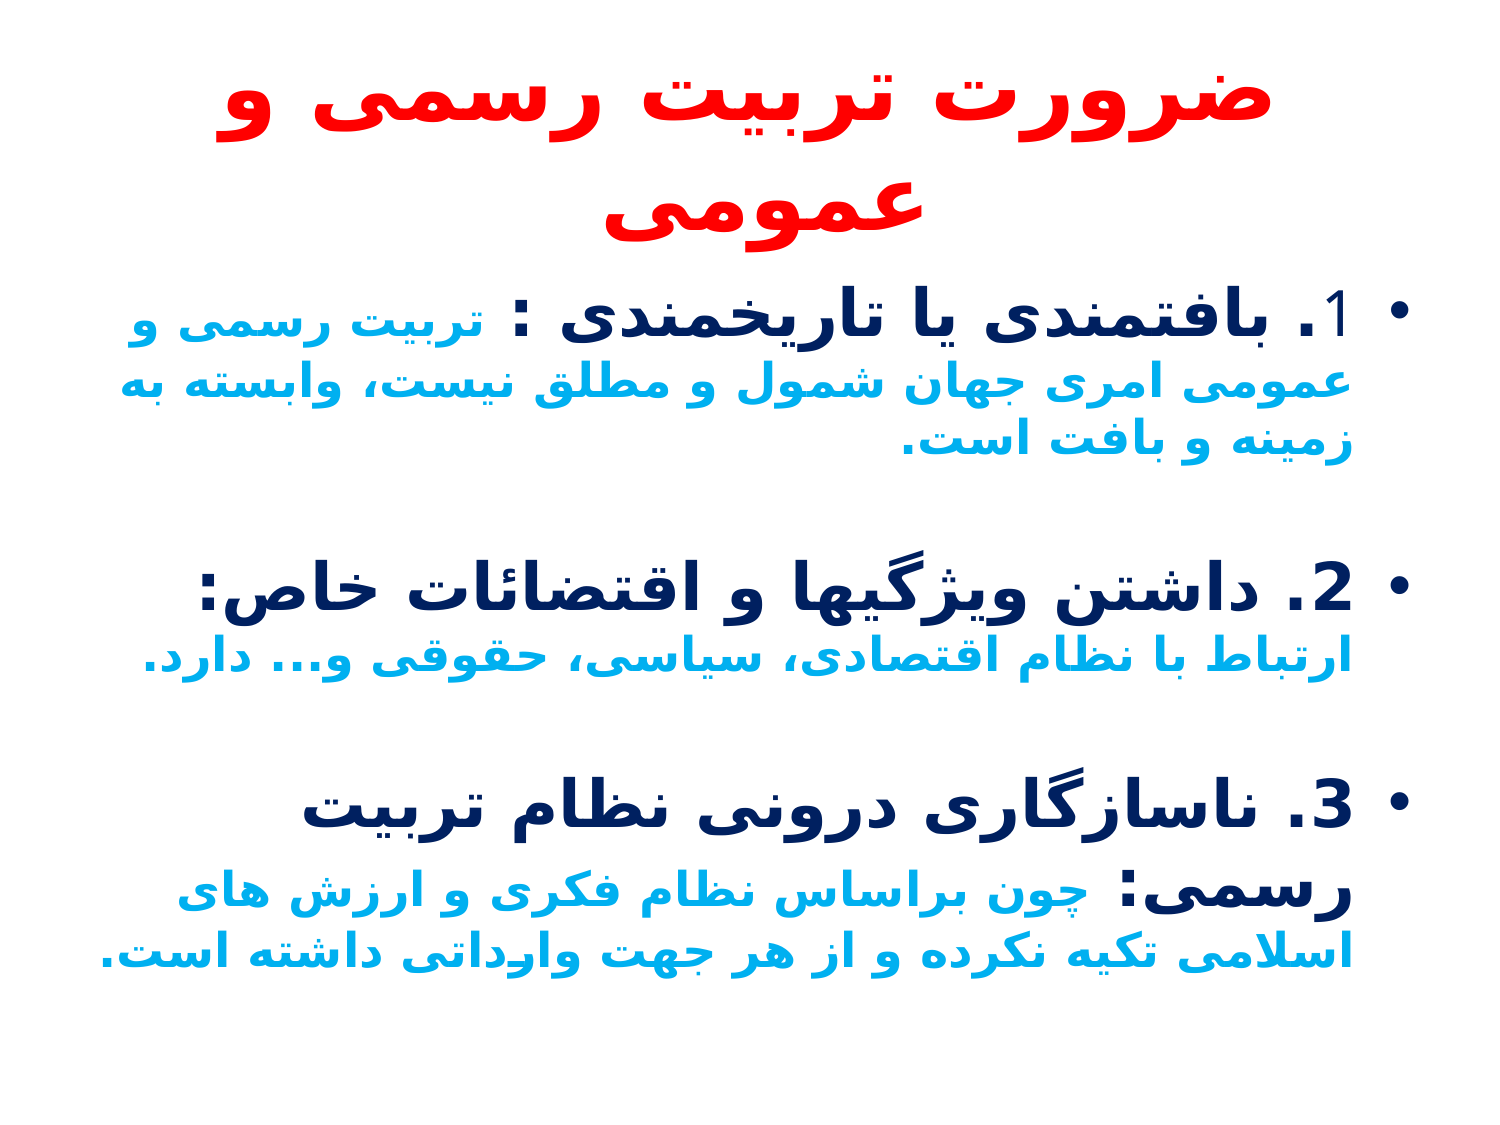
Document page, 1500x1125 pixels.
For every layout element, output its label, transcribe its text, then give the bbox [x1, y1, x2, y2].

title ضرورت تربیت رسمی و عمومی [75, 45, 1425, 233]
list 1. بافت‏مندی یا تاریخمندی : تربیت رسمی و عمومی امری جهان شمول و مطلق نیست، وابسته به زمینه و بافت است. 2. داشتن ویژگی‏ها و اقتضائات خاص: ارتباط با نظام اقتصادی، سیاسی، حقوقی و... دارد. 3. ناسازگاری درونی نظام تربیت رسمی: چون براساس نظام فکری و ارزش های اسلامی تکیه نکرده و از هر جهت وارداتی داشته است. [75, 262, 1425, 1005]
